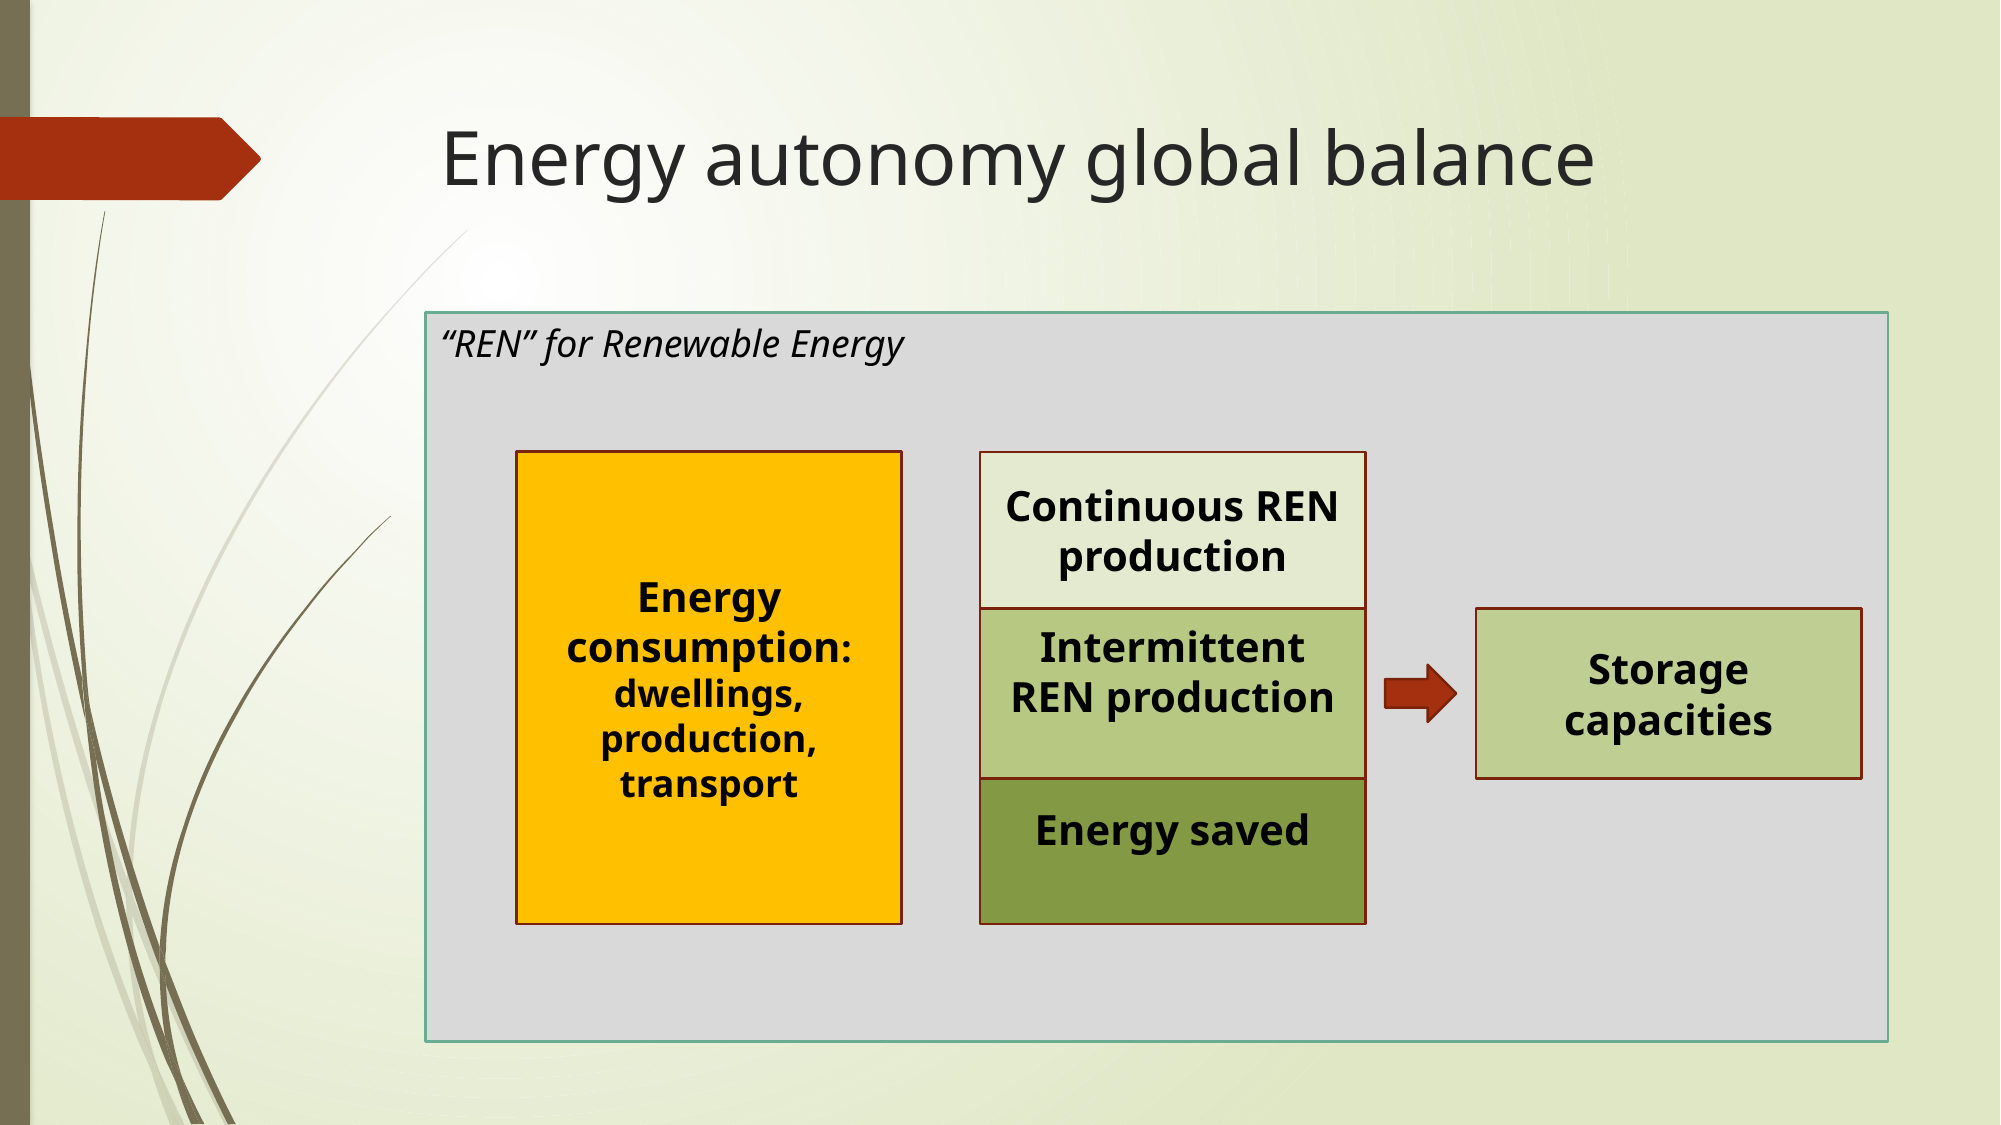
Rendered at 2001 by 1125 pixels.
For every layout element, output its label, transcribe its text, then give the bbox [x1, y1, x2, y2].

text_box Continuous REN production [979, 451, 1367, 607]
text_box [1383, 663, 1458, 724]
text_box Energy saved [979, 777, 1367, 925]
text_box Energy consumption: dwellings, production, transport [515, 450, 903, 925]
title Energy autonomy global balance [425, 102, 1888, 311]
list “REN” for Renewable Energy [424, 311, 1889, 1043]
text_box Intermittent REN production [979, 607, 1367, 777]
text_box Storage capacities [1475, 607, 1863, 780]
